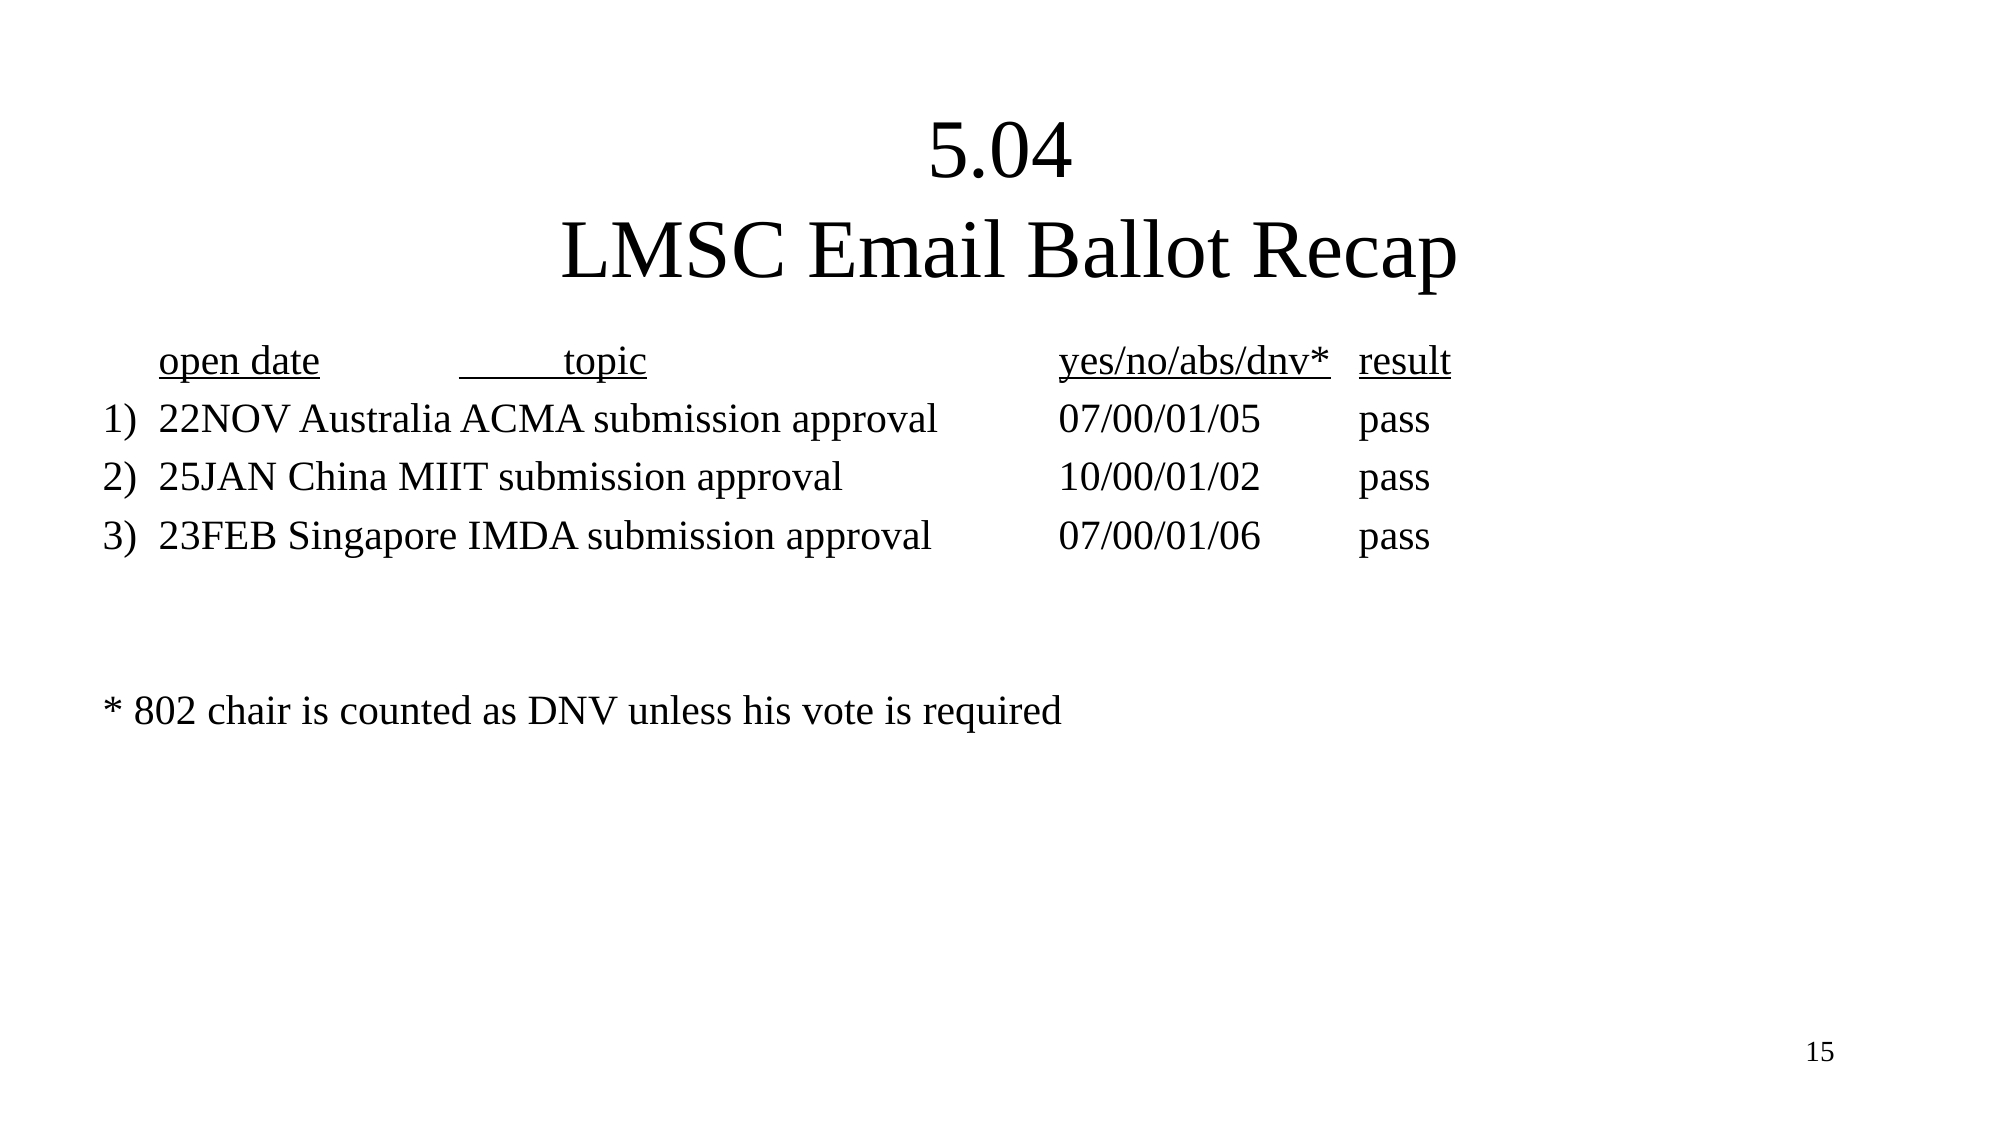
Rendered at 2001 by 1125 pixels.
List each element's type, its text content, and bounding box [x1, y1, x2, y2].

slide_number 15 [1433, 1024, 1851, 1101]
list open date topic yes/no/abs/dnv* result 22NOV Australia ACMA submission approval 07/00/01/05 pass 25JAN China MIIT submission approval 10/00/01/02 pass 23FEB Singapore IMDA submission approval 07/00/01/06 pass * 802 chair is counted as DNV unless his vote is required [87, 324, 1788, 1001]
title 5.04 LMSC Email Ballot Recap [149, 99, 1851, 288]
